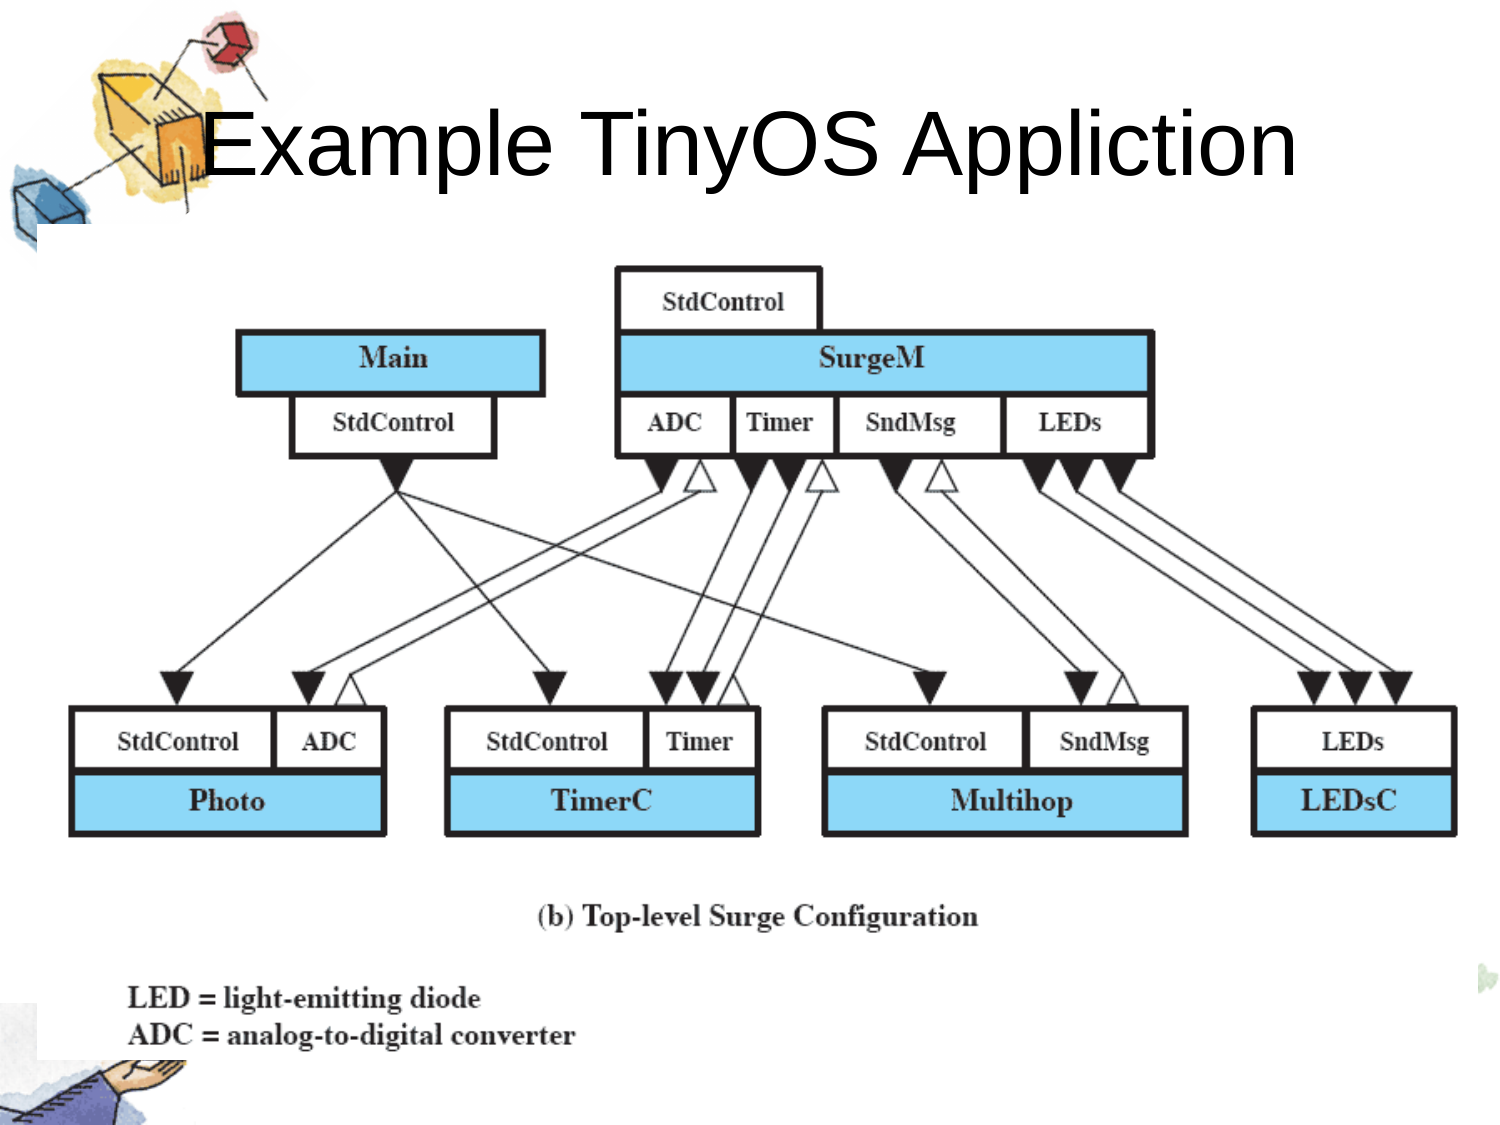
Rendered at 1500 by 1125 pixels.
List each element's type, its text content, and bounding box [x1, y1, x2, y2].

picture [0, 85, 74, 269]
picture [0, 1003, 196, 1125]
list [37, 224, 1478, 1060]
picture [114, 0, 274, 44]
title Example TinyOS Appliction [74, 44, 1426, 223]
picture [1478, 912, 1500, 1050]
